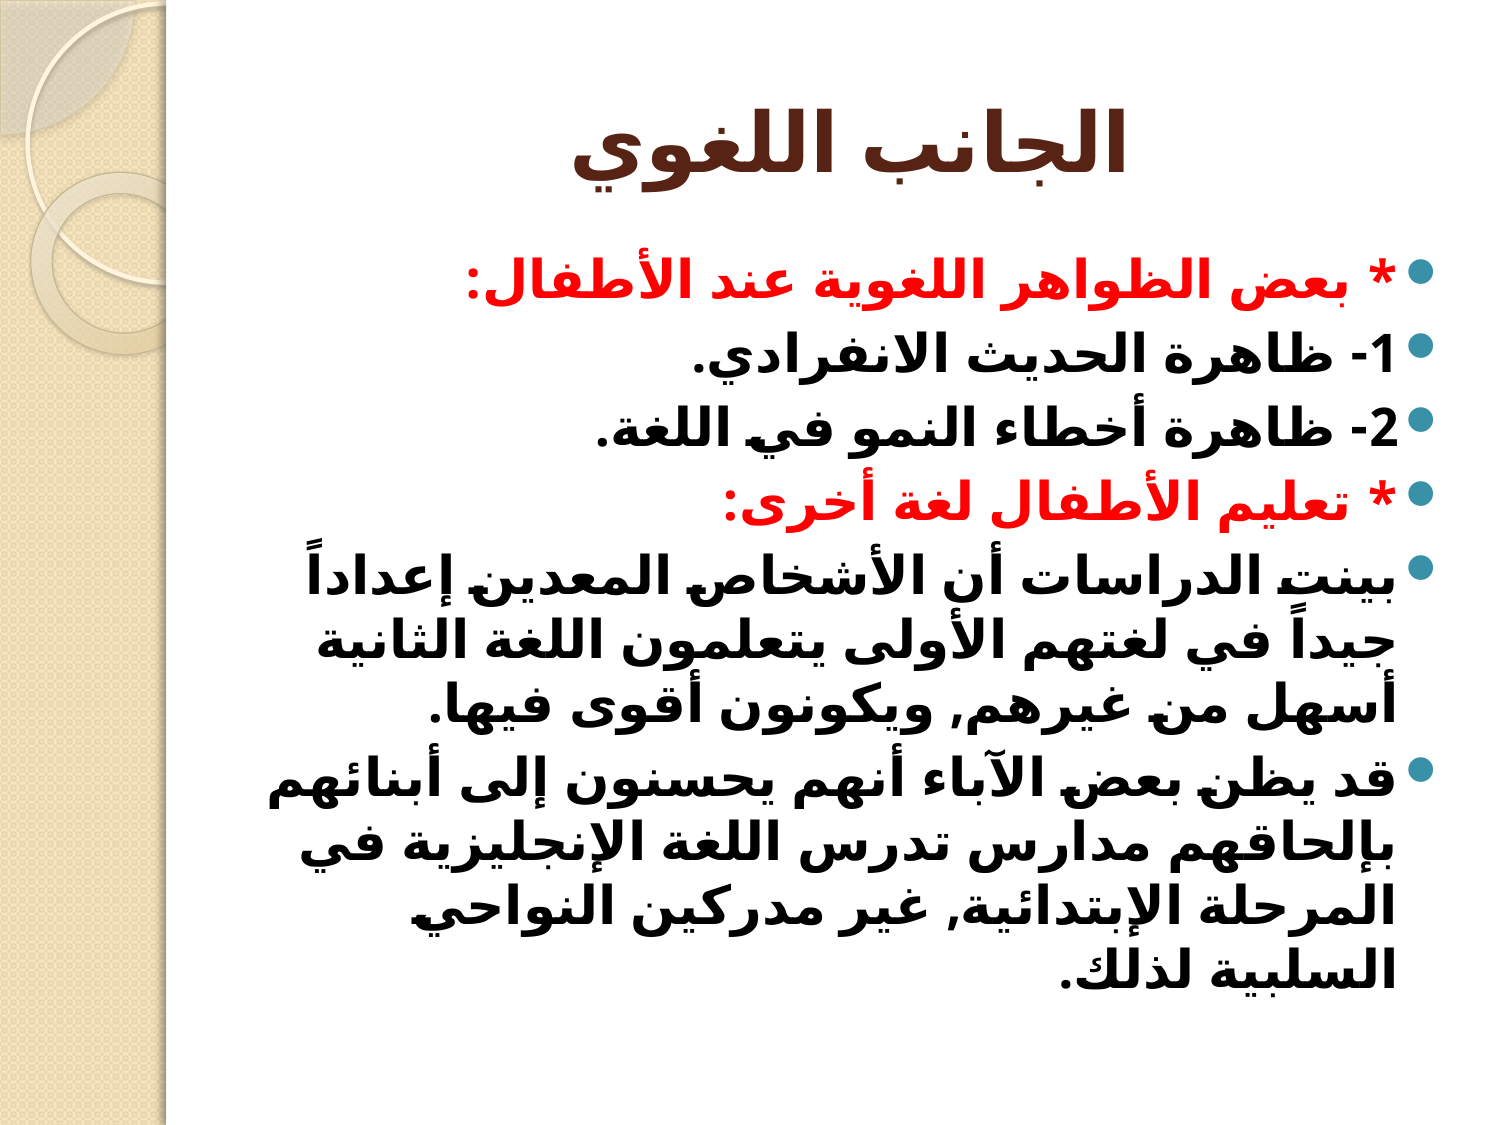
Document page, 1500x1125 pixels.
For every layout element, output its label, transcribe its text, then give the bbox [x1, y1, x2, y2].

title الجانب اللغوي [235, 45, 1466, 233]
list * بعض الظواهر اللغوية عند الأطفال: 1- ظاهرة الحديث الانفرادي. 2- ظاهرة أخطاء النمو في اللغة. * تعليم الأطفال لغة أخرى: بينت الدراسات أن الأشخاص المعدين إعداداً جيداً في لغتهم الأولى يتعلمون اللغة الثانية أسهل من غيرهم, ويكونون أقوى فيها. قد يظن بعض الآباء أنهم يحسنون إلى أبنائهم بإلحاقهم مدارس تدرس اللغة الإنجليزية في المرحلة الإبتدائية, غير مدركين النواحي السلبية لذلك. [235, 237, 1466, 1025]
